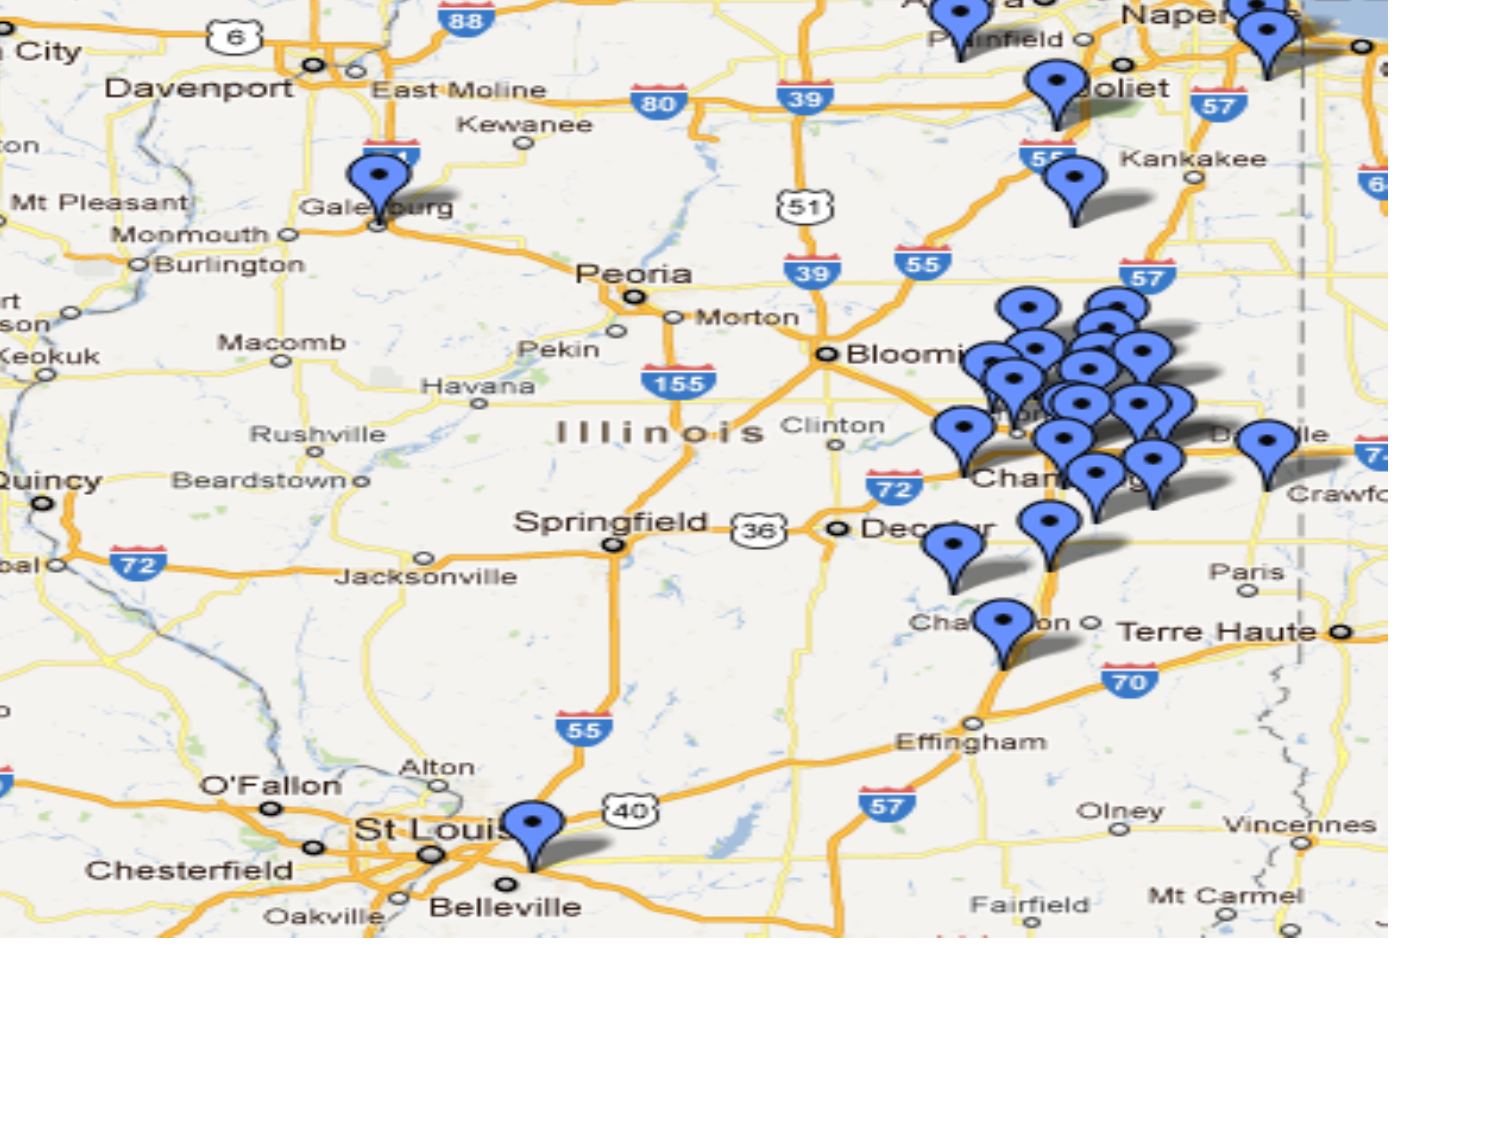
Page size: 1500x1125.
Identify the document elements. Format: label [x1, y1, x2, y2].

picture [0, 0, 1388, 938]
